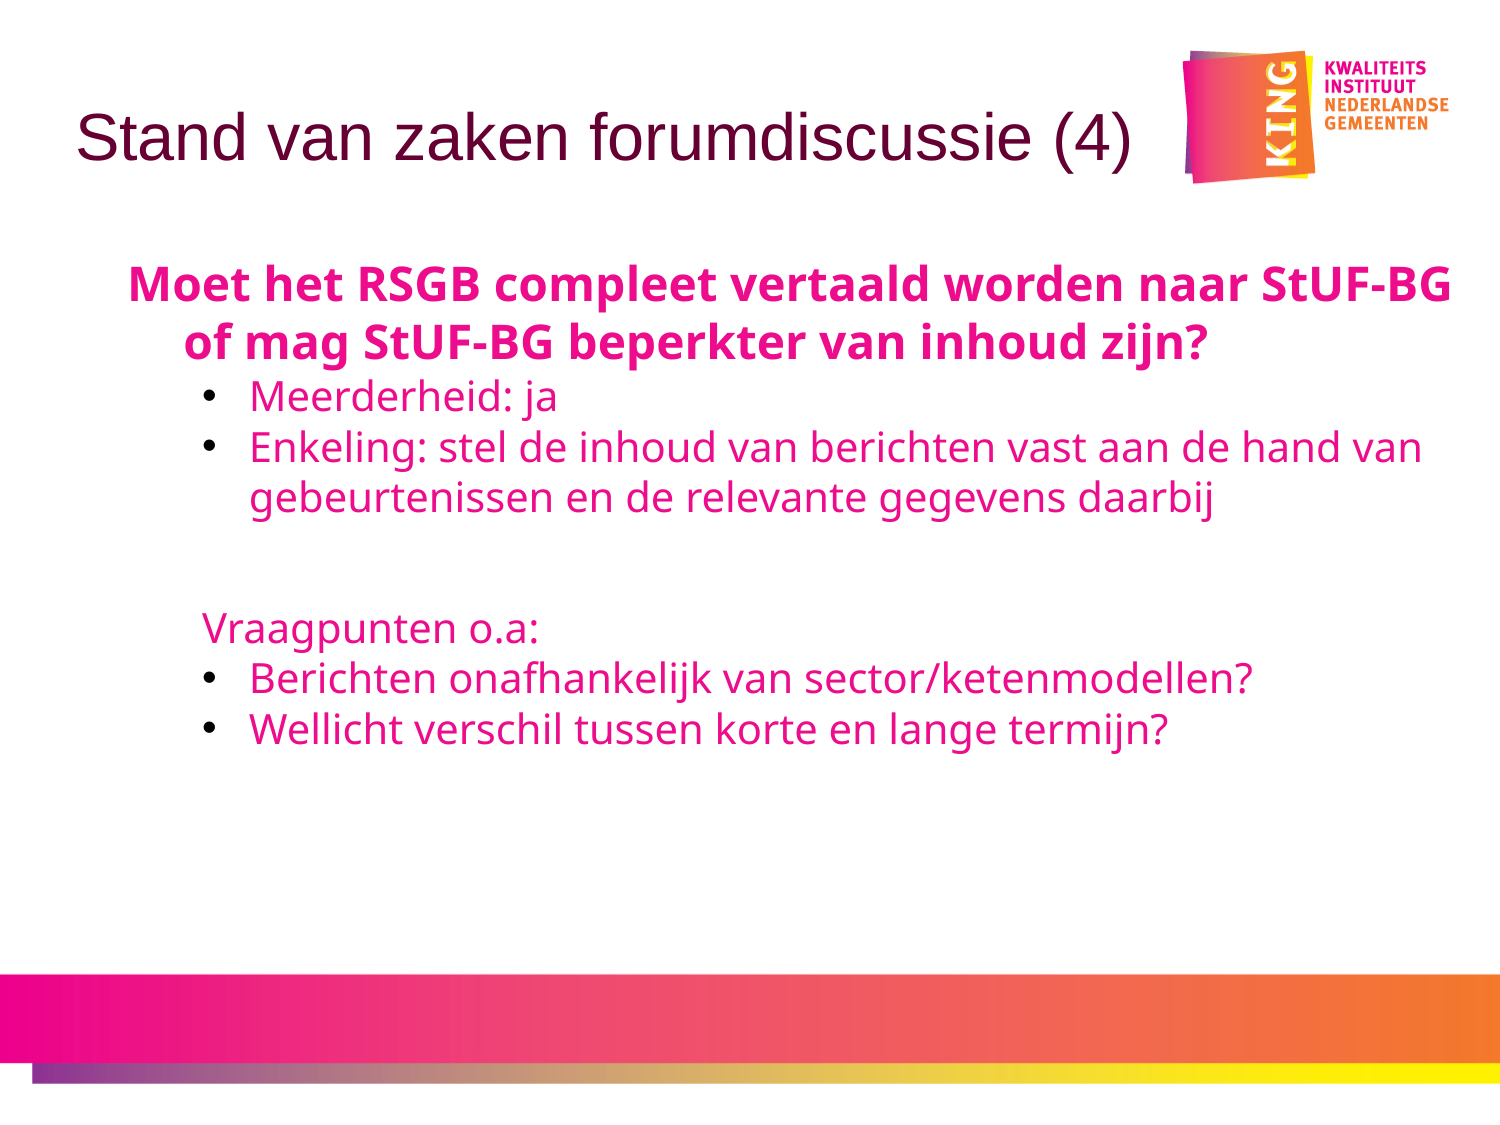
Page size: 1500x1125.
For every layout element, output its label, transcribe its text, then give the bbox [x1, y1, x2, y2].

list Moet het RSGB compleet vertaald worden naar StUF-BG of mag StUF-BG beperkter van inhoud zijn? Meerderheid: ja Enkeling: stel de inhoud van berichten vast aan de hand van gebeurtenissen en de relevante gegevens daarbij Vraagpunten o.a: Berichten onafhankelijk van sector/ketenmodellen? Wellicht verschil tussen korte en lange termijn? [111, 245, 1500, 989]
picture [0, 0, 1500, 1125]
title Stand van zaken forumdiscussie (4) [74, 44, 1425, 233]
